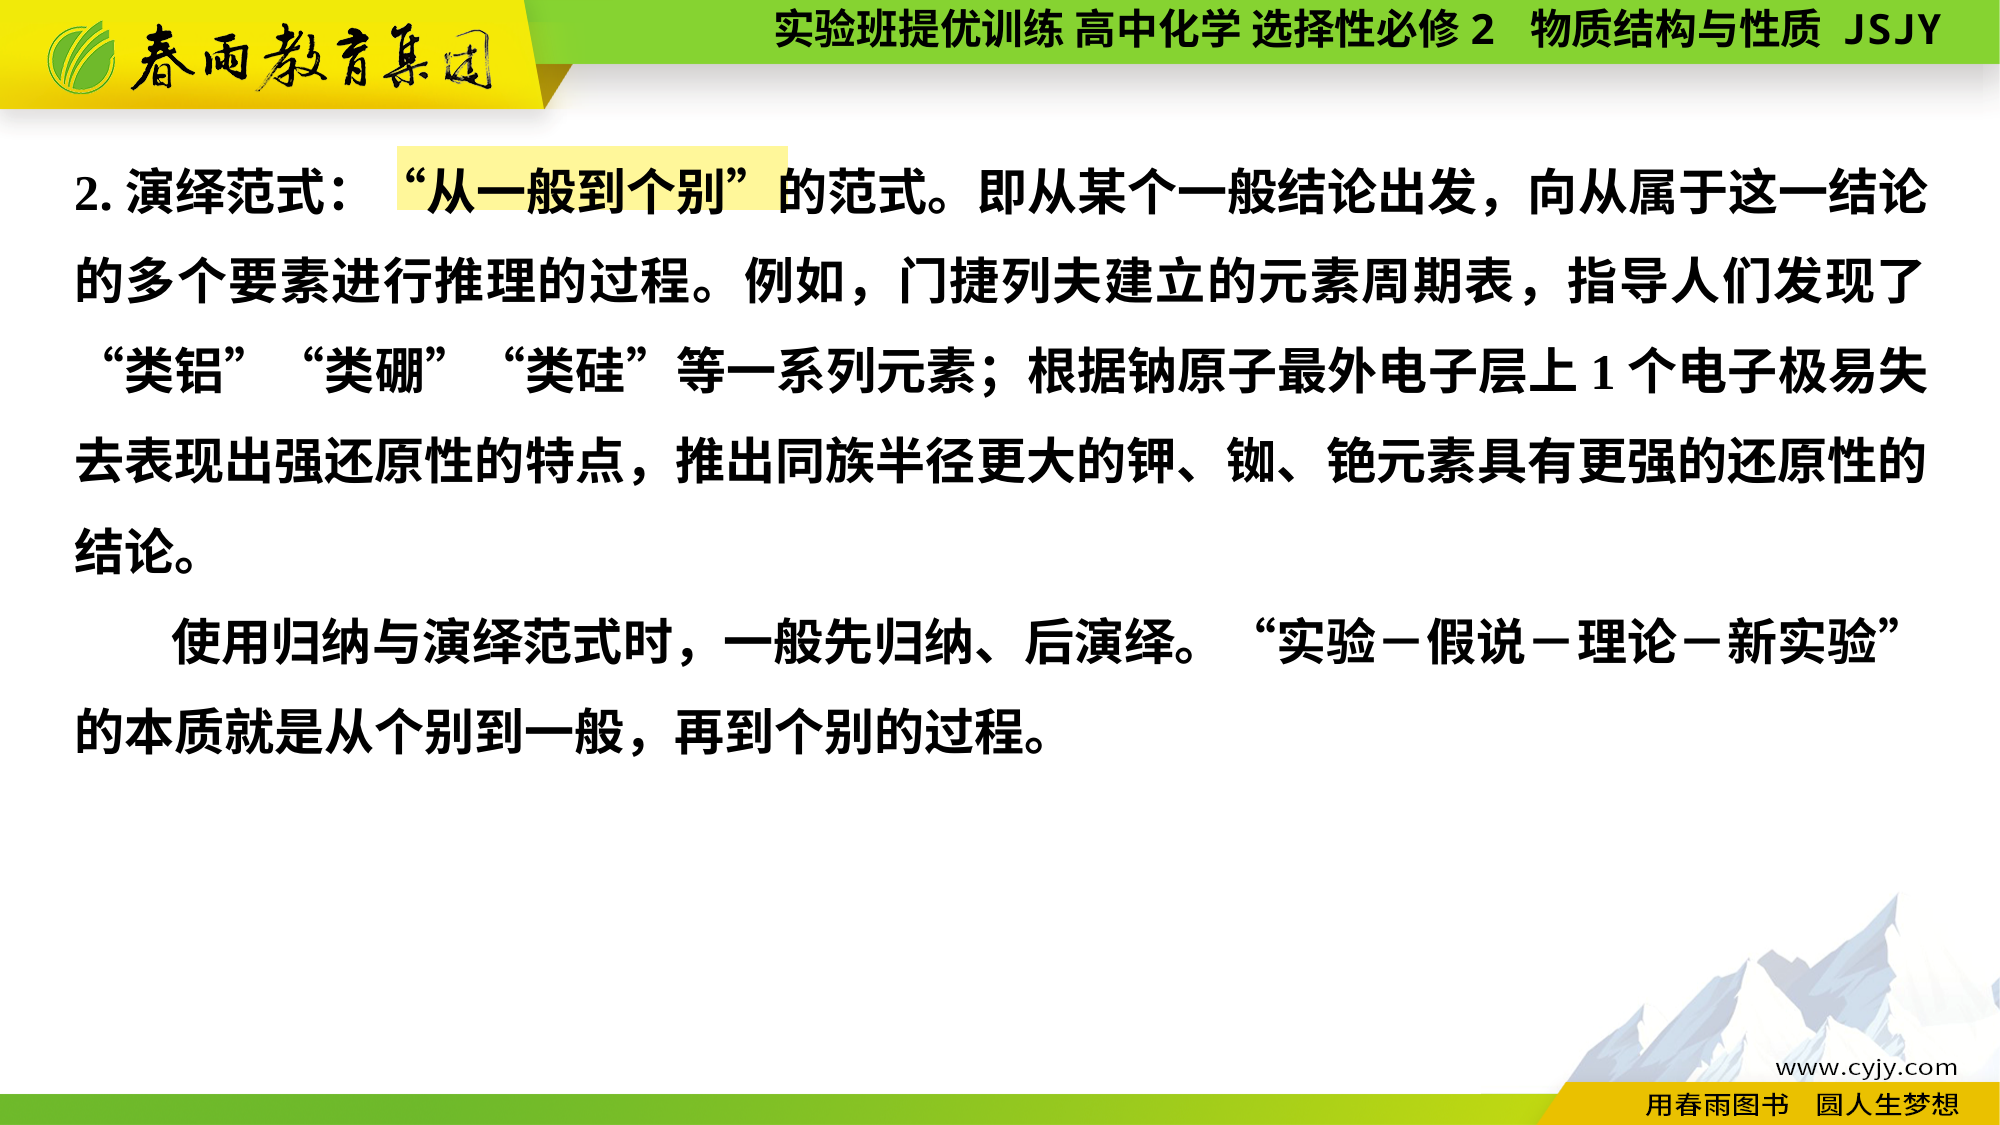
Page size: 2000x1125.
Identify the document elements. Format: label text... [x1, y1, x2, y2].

picture [0, 0, 2000, 1125]
list 2.演绎范式：“从一般到个别”的范式。即从某个一般结论出发，向从属于这一结论的多个要素进行推理的过程。例如，门捷列夫建立的元素周期表，指导人们发现了“类铝”“类硼”“类硅”等一系列元素；根据钠原子最外电子层上1个电子极易失去表现出强还原性的特点，推出同族半径更大的钾、铷、铯元素具有更强的还原性的结论。 使用归纳与演绎范式时，一般先归纳、后演绎。“实验－假说－理论－新实验”的本质就是从个别到一般，再到个别的过程。 [59, 122, 1944, 774]
